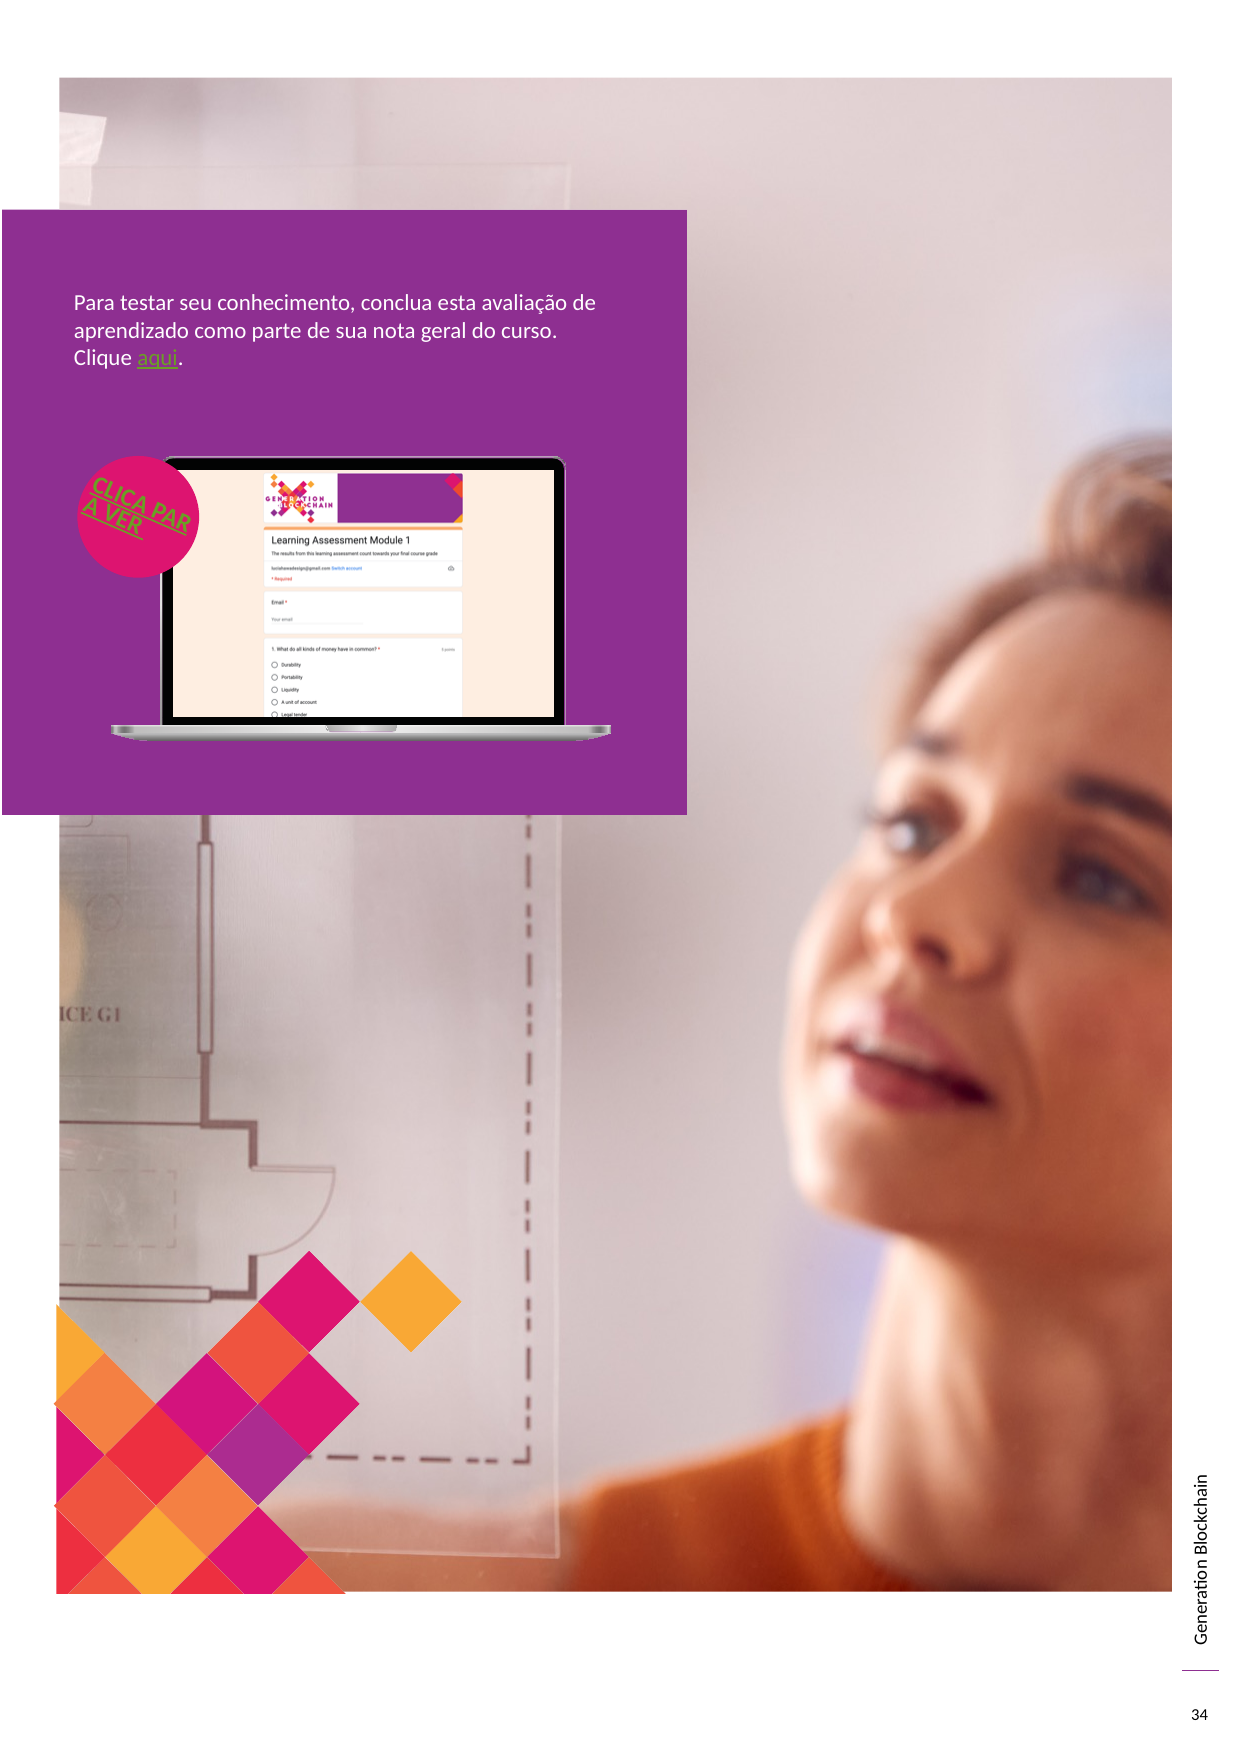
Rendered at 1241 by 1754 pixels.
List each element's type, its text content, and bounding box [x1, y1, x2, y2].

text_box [111, 456, 611, 741]
picture [59, 77, 1172, 1592]
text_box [68, 455, 204, 578]
slide_number 34 [1170, 1692, 1229, 1736]
